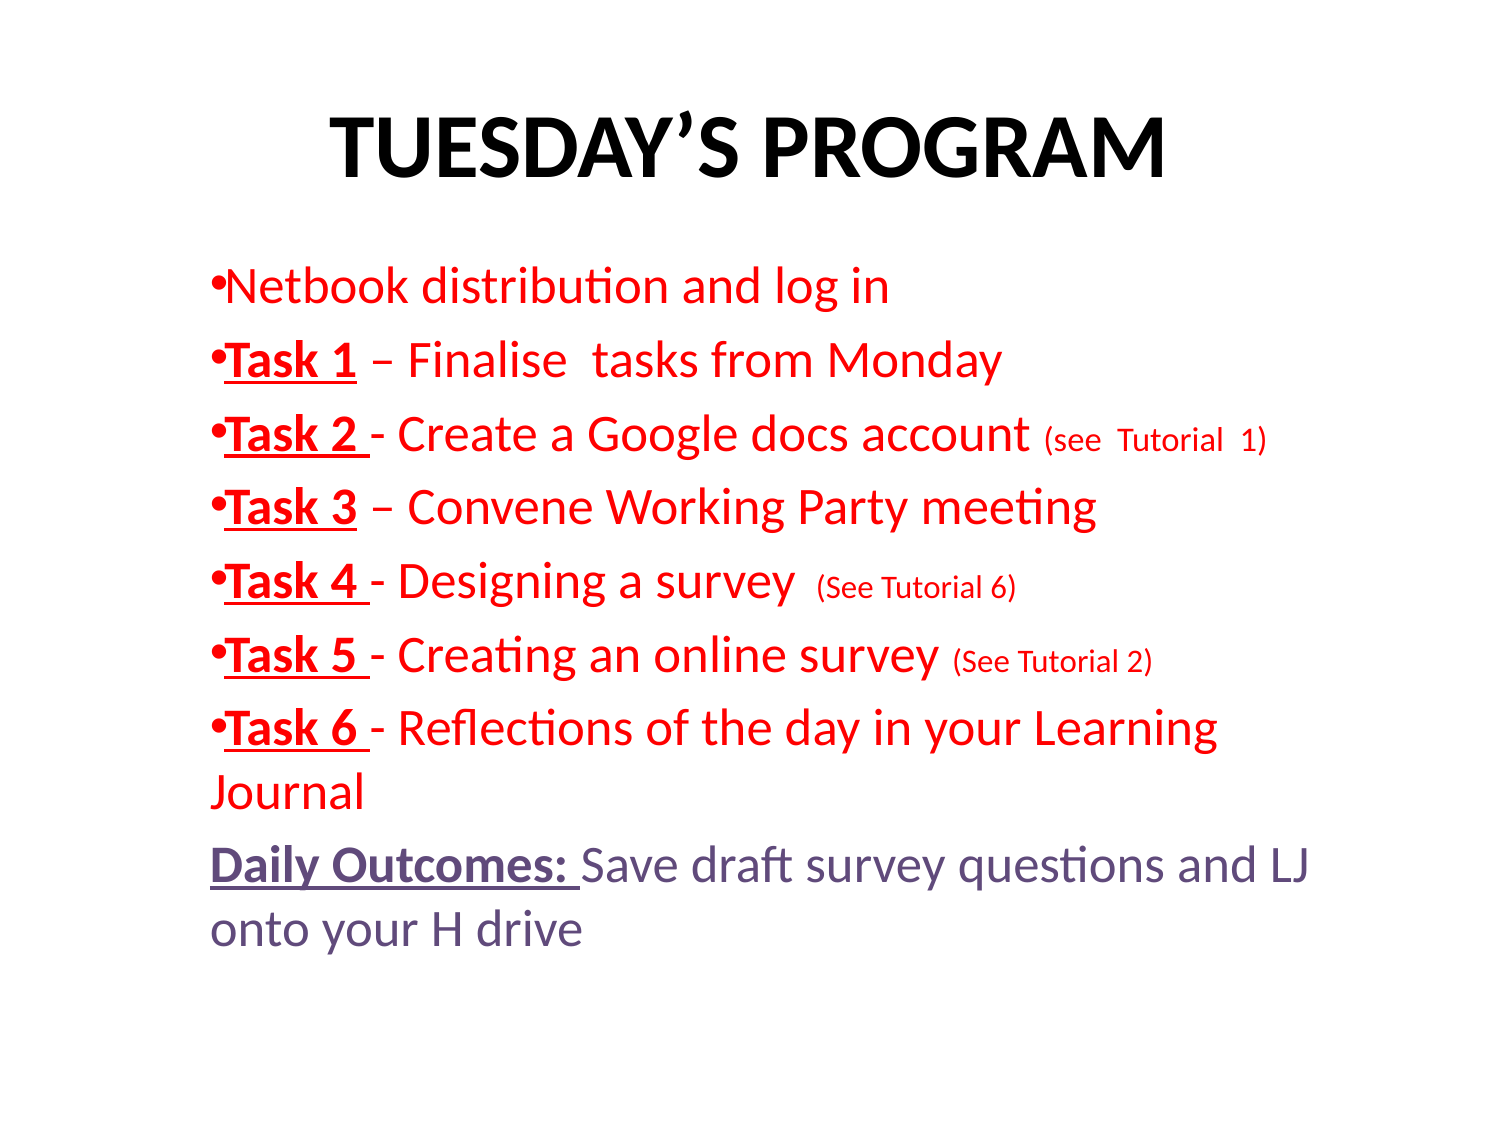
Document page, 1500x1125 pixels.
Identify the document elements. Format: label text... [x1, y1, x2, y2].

list Netbook distribution and log in Task 1 – Finalise tasks from Monday Task 2 - Create a Google docs account (see Tutorial 1) Task 3 – Convene Working Party meeting Task 4 - Designing a survey (See Tutorial 6) Task 5 - Creating an online survey (See Tutorial 2) Task 6 - Reflections of the day in your Learning Journal Daily Outcomes: Save draft survey questions and LJ onto your H drive [194, 243, 1376, 965]
title Tuesday’s program [112, 78, 1388, 232]
